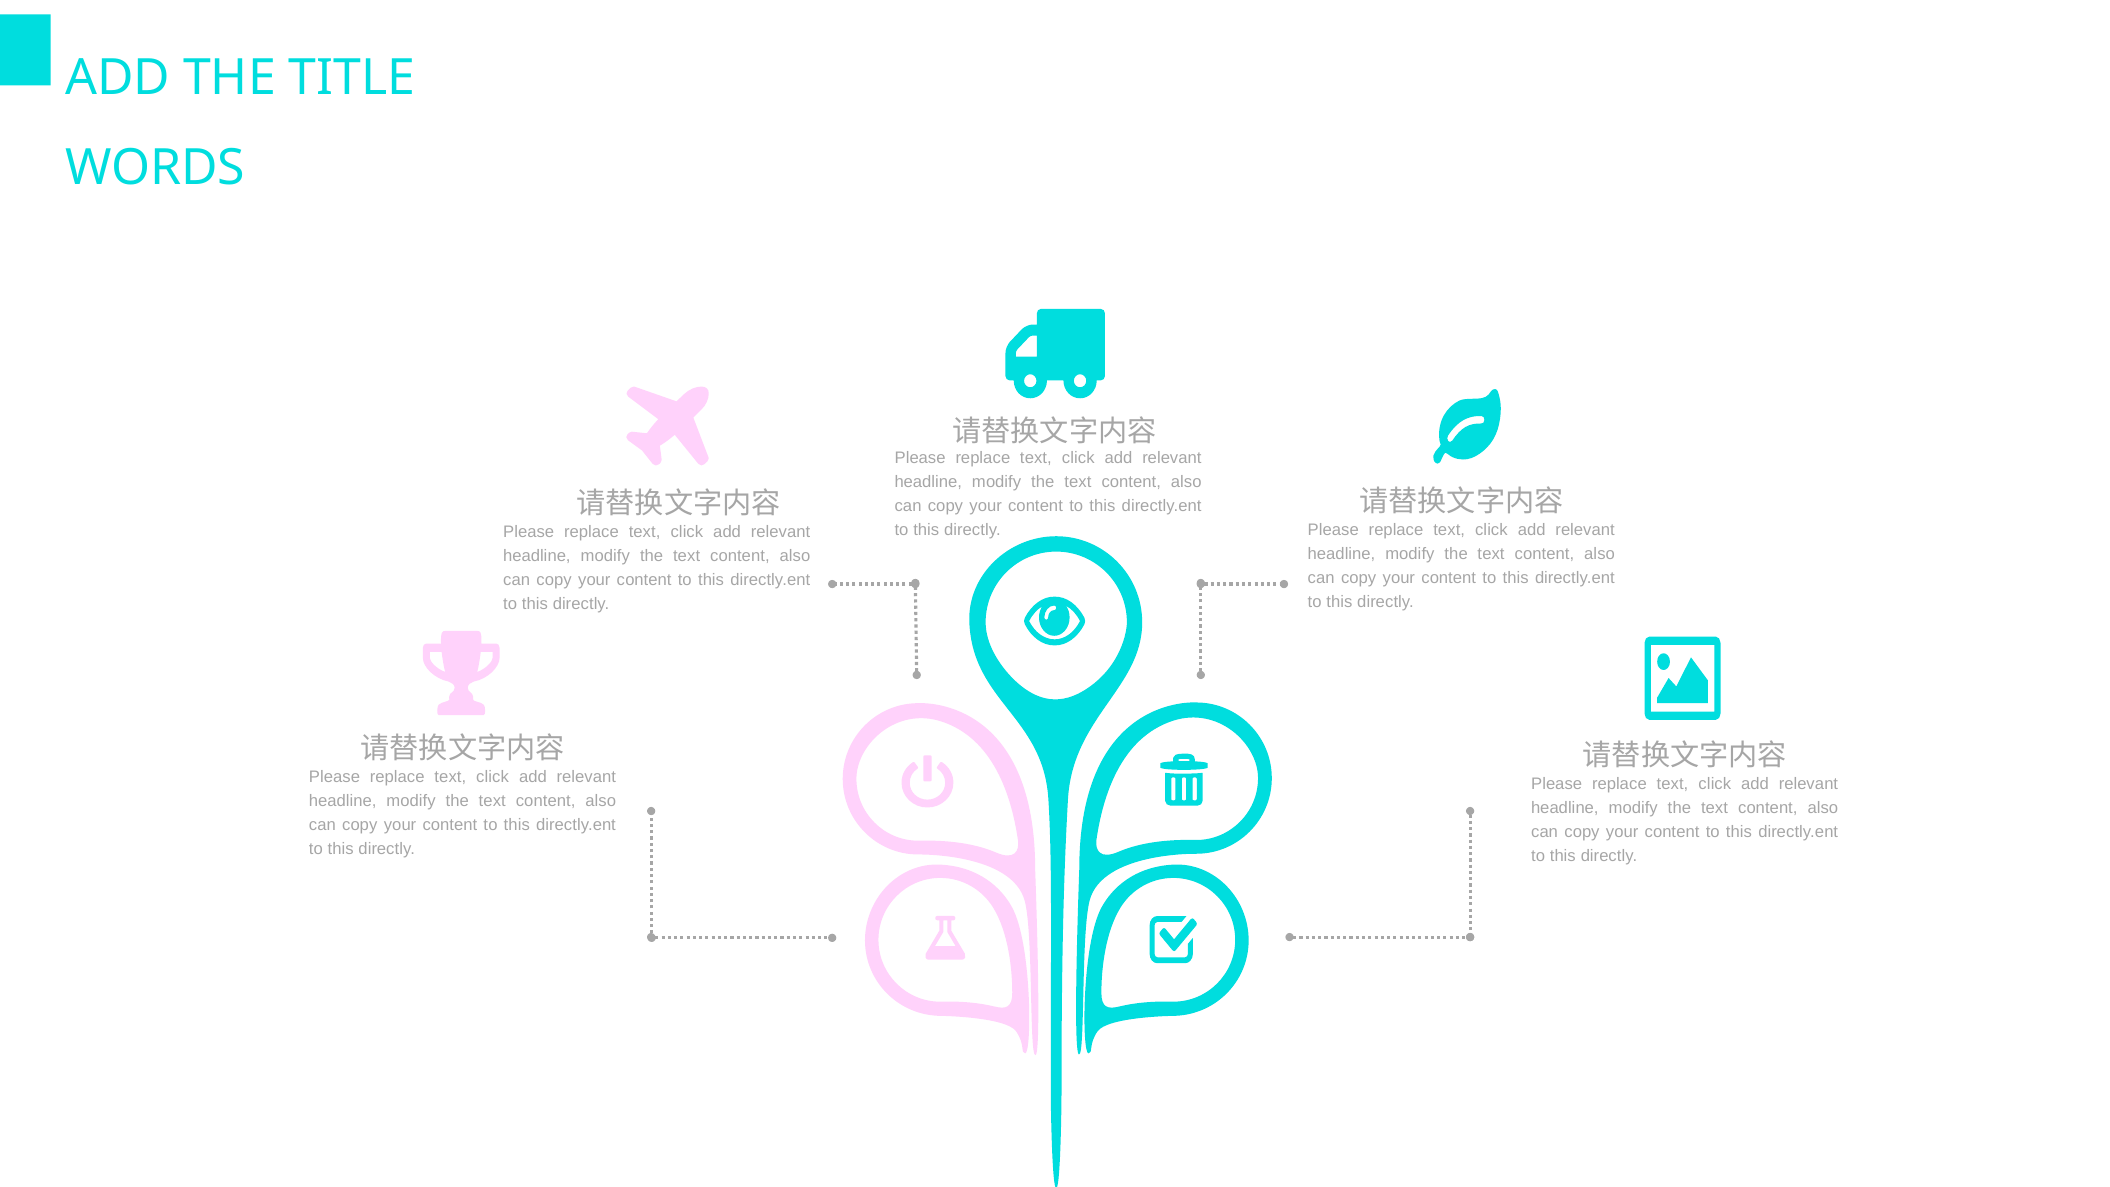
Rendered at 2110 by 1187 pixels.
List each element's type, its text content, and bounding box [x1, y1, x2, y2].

text_box Please replace text, click add relevant headline, modify the text content, also can copy your content to this directly.ent to this directly. [1531, 768, 1839, 865]
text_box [967, 536, 1143, 1187]
text_box 请替换文字内容 [1359, 475, 1564, 514]
text_box [1433, 389, 1501, 464]
text_box [1644, 636, 1721, 720]
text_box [864, 862, 1032, 1054]
text_box [422, 630, 500, 716]
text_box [1072, 694, 1272, 1057]
text_box 请替换文字内容 [576, 477, 782, 517]
text_box 请替换文字内容 [1582, 729, 1788, 768]
text_box 请替换文字内容 [360, 722, 566, 762]
text_box ADD THE TITLE WORDS [50, 7, 583, 202]
text_box 请替换文字内容 [952, 405, 1158, 443]
text_box Please replace text, click add relevant headline, modify the text content, also can copy your content to this directly.ent to this directly. [308, 762, 617, 859]
text_box Please replace text, click add relevant headline, modify the text content, also can copy your content to this directly.ent to this directly. [503, 517, 811, 613]
text_box Please replace text, click add relevant headline, modify the text content, also can copy your content to this directly.ent to this directly. [1307, 514, 1616, 611]
text_box [626, 386, 709, 466]
text_box [1005, 308, 1105, 399]
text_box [842, 694, 1043, 1058]
text_box Please replace text, click add relevant headline, modify the text content, also can copy your content to this directly.ent to this directly. [894, 443, 1203, 539]
